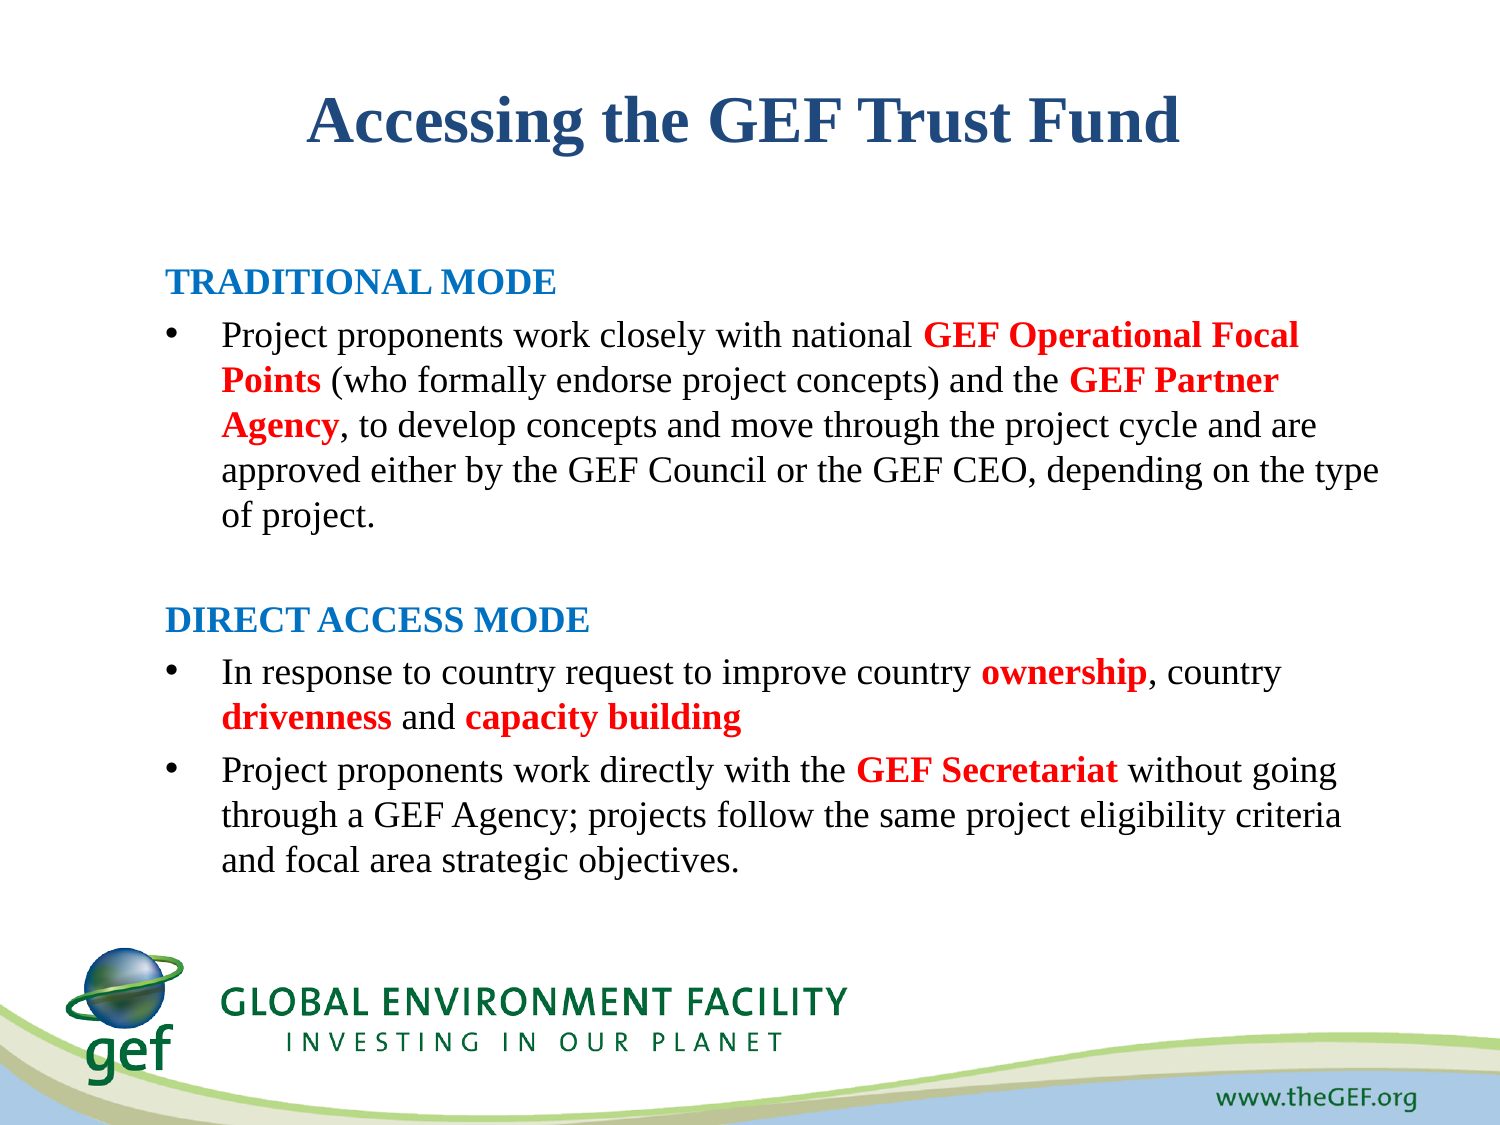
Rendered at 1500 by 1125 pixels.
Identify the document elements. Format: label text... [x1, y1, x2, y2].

title Accessing the GEF Trust Fund [124, 44, 1363, 188]
picture [0, 920, 1500, 1125]
list TRADITIONAL MODE Project proponents work closely with national GEF Operational Focal Points (who formally endorse project concepts) and the GEF Partner Agency, to develop concepts and move through the project cycle and are approved either by the GEF Council or the GEF CEO, depending on the type of project. DIRECT ACCESS MODE In response to country request to improve country ownership, country drivenness and capacity building Project proponents work directly with the GEF Secretariat without going through a GEF Agency; projects follow the same project eligibility criteria and focal area strategic objectives. [149, 249, 1401, 901]
